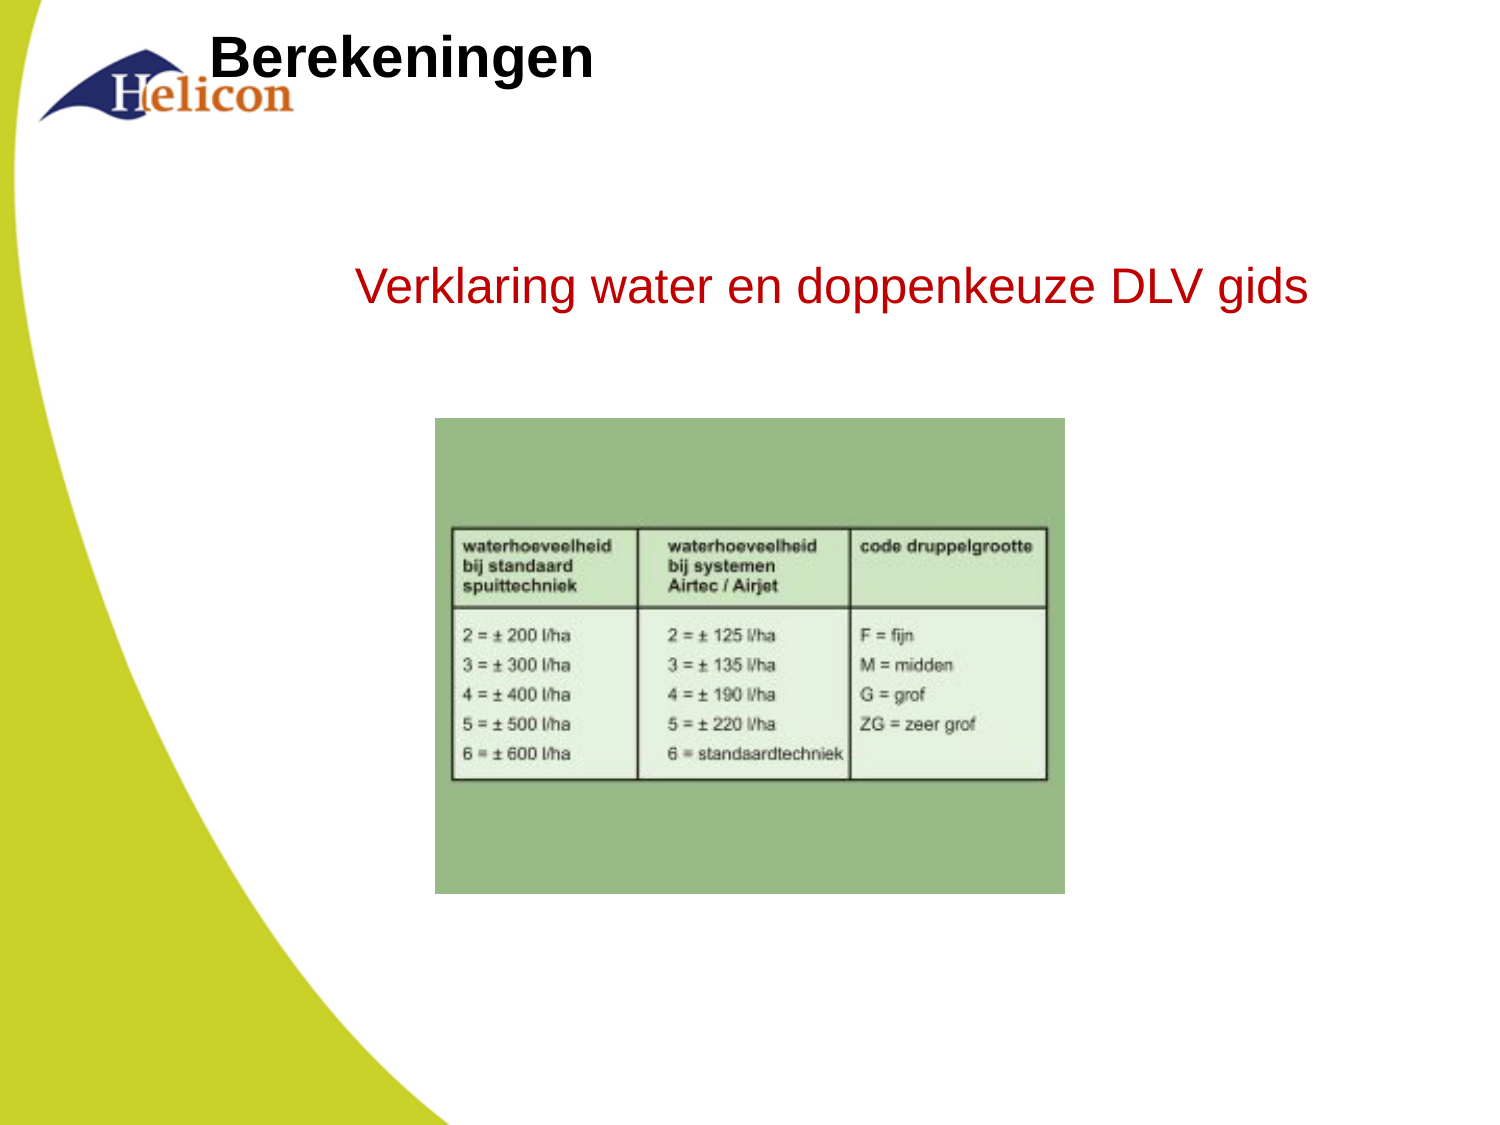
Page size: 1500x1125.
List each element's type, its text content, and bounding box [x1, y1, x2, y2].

title Berekeningen [194, 0, 1470, 148]
picture [0, 0, 1500, 1125]
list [435, 418, 1065, 895]
text_box Verklaring water en doppenkeuze DLV gids [340, 246, 1325, 322]
